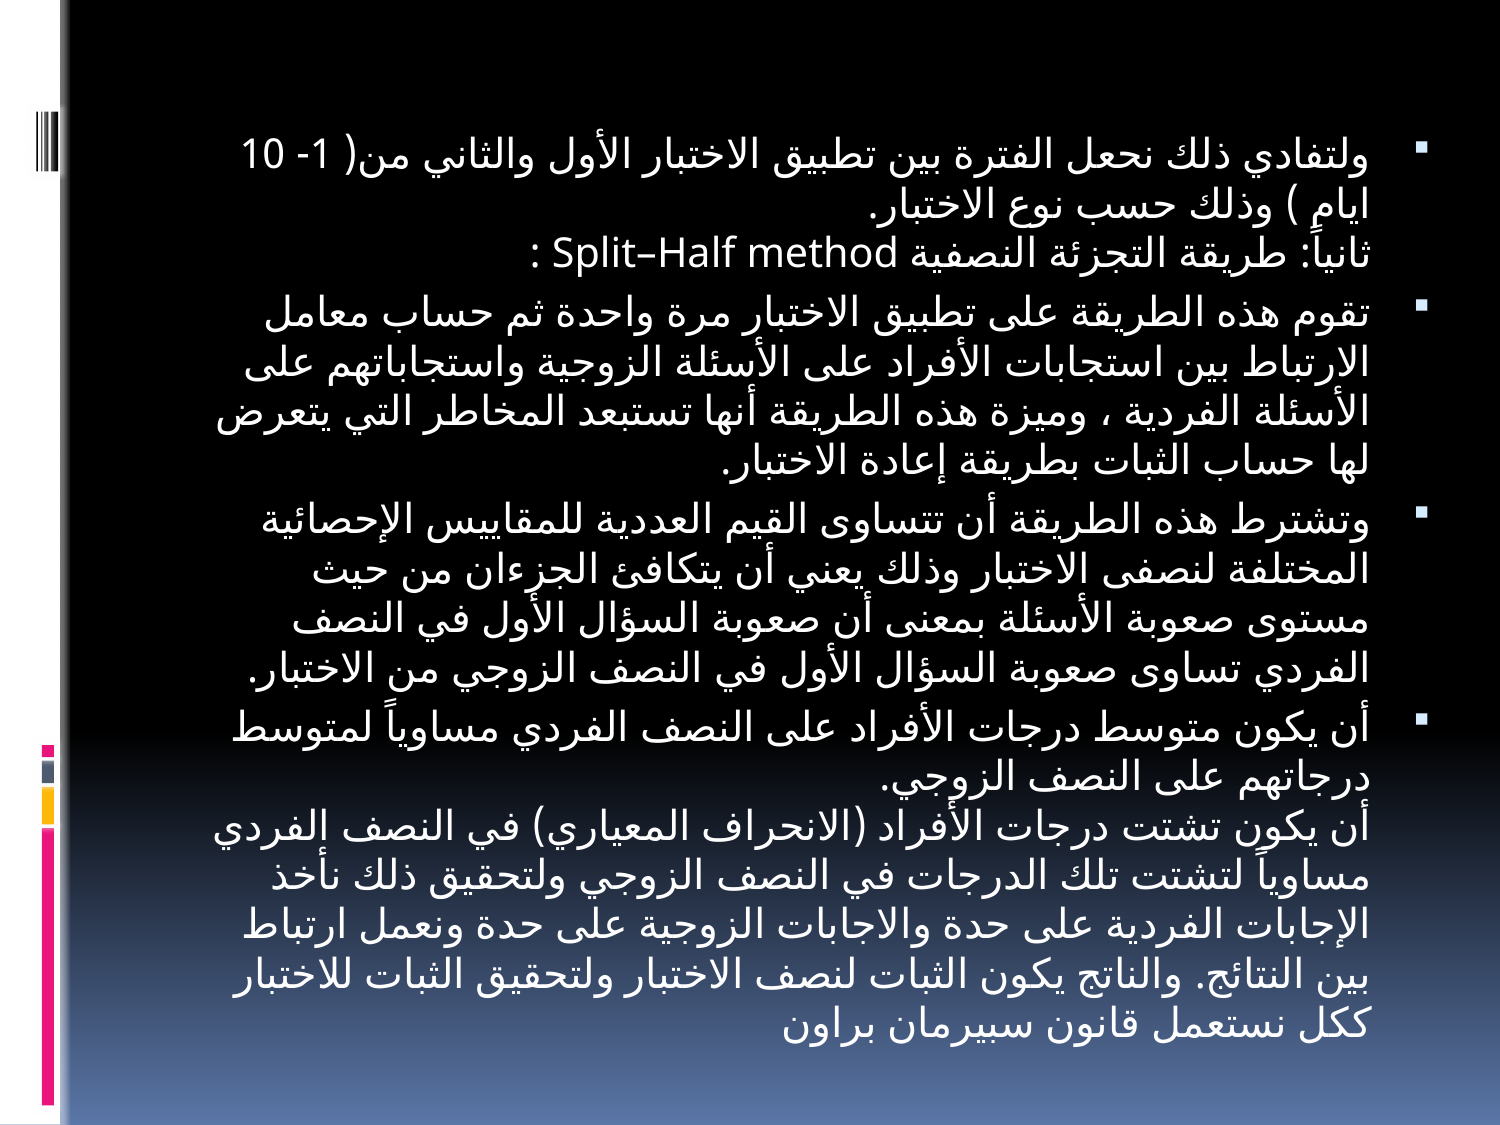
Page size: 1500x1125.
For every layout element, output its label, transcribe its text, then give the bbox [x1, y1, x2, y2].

list ولتفادي ذلك نحعل الفترة بين تطبيق الاختبار الأول والثاني من( 1- 10 ايام ) وذلك حسب نوع الاختبار. ثانياً: طريقة التجزئة النصفية Split–Half method : تقوم هذه الطريقة على تطبيق الاختبار مرة واحدة ثم حساب معامل الارتباط بين استجابات الأفراد على الأسئلة الزوجية واستجاباتهم على الأسئلة الفردية ، وميزة هذه الطريقة أنها تستبعد المخاطر التي يتعرض لها حساب الثبات بطريقة إعادة الاختبار. وتشترط هذه الطريقة أن تتساوى القيم العددية للمقاييس الإحصائية المختلفة لنصفى الاختبار وذلك يعني أن يتكافئ الجزءان من حيث مستوى صعوبة الأسئلة بمعنى أن صعوبة السؤال الأول في النصف الفردي تساوى صعوبة السؤال الأول في النصف الزوجي من الاختبار. أن يكون متوسط درجات الأفراد على النصف الفردي مساوياً لمتوسط درجاتهم على النصف الزوجي. أن يكون تشتت درجات الأفراد (الانحراف المعياري) في النصف الفردي مساوياً لتشتت تلك الدرجات في النصف الزوجي ولتحقيق ذلك نأخذ الإجابات الفردية على حدة والاجابات الزوجية على حدة ونعمل ارتباط بين النتائج. والناتج يكون الثبات لنصف الاختبار ولتحقيق الثبات للاختبار ككل نستعمل قانون سبيرمان براون [187, 120, 1450, 1075]
